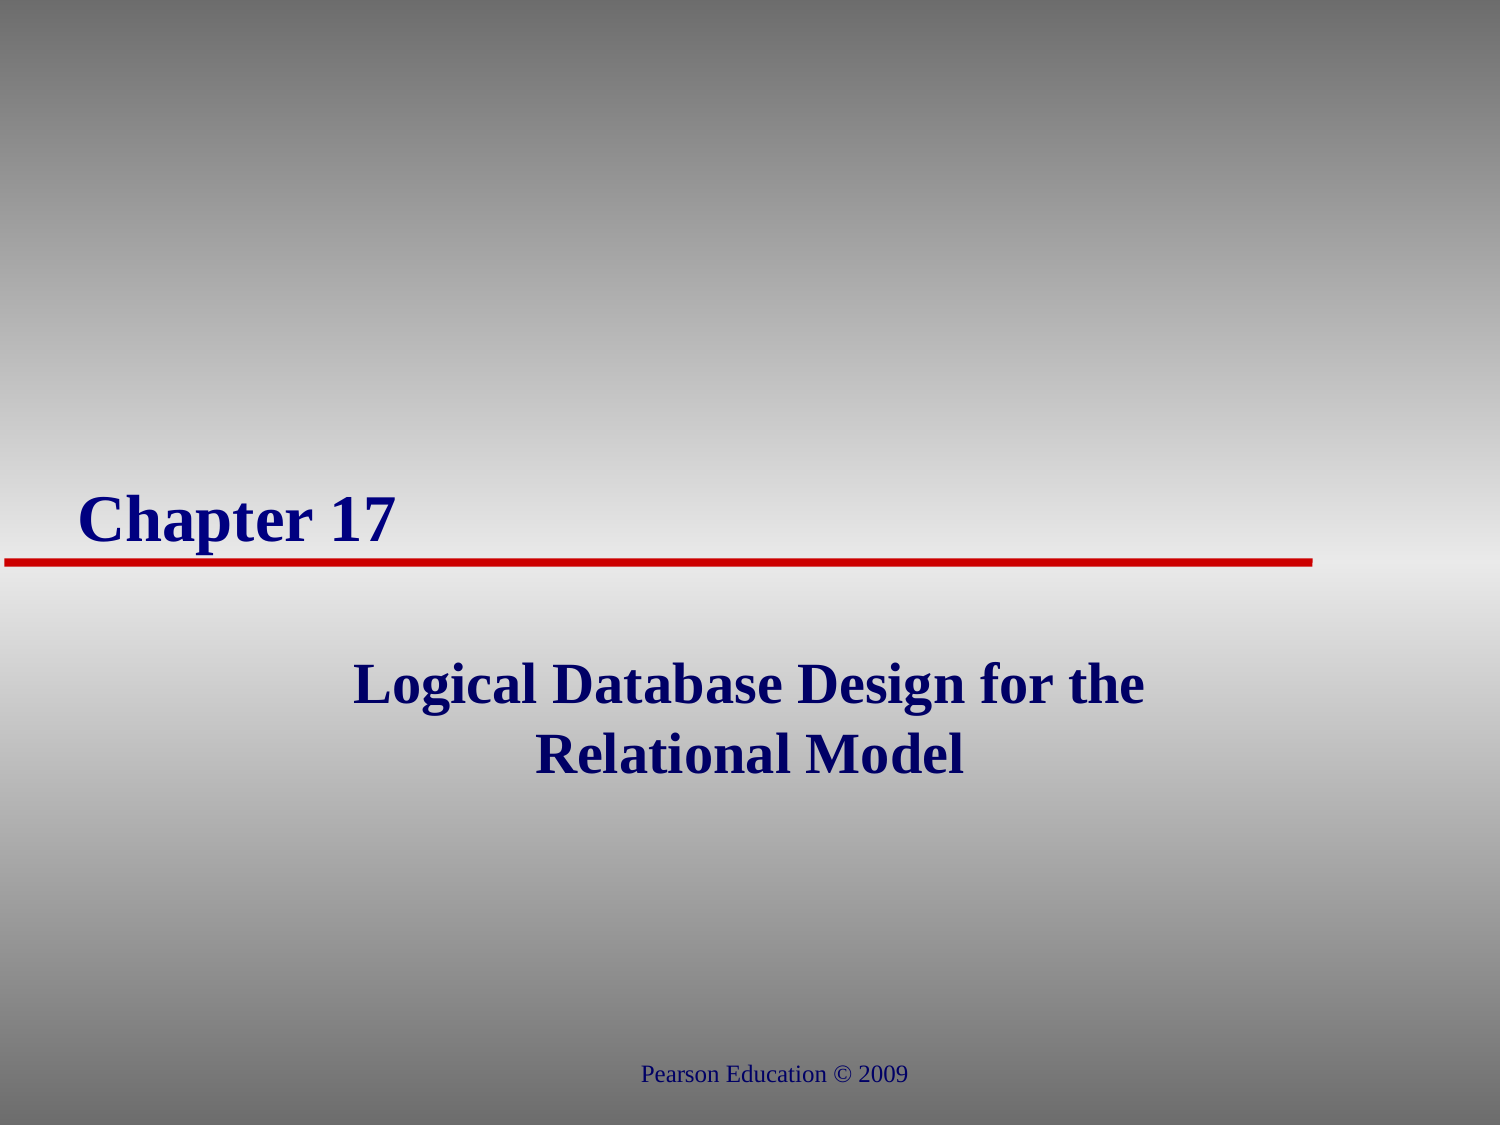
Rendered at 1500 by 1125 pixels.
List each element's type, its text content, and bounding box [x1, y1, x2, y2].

text_box Pearson Education © 2009 [512, 1050, 1038, 1095]
subtitle Logical Database Design for the Relational Model [224, 637, 1276, 926]
title Chapter 17 [62, 374, 1338, 563]
